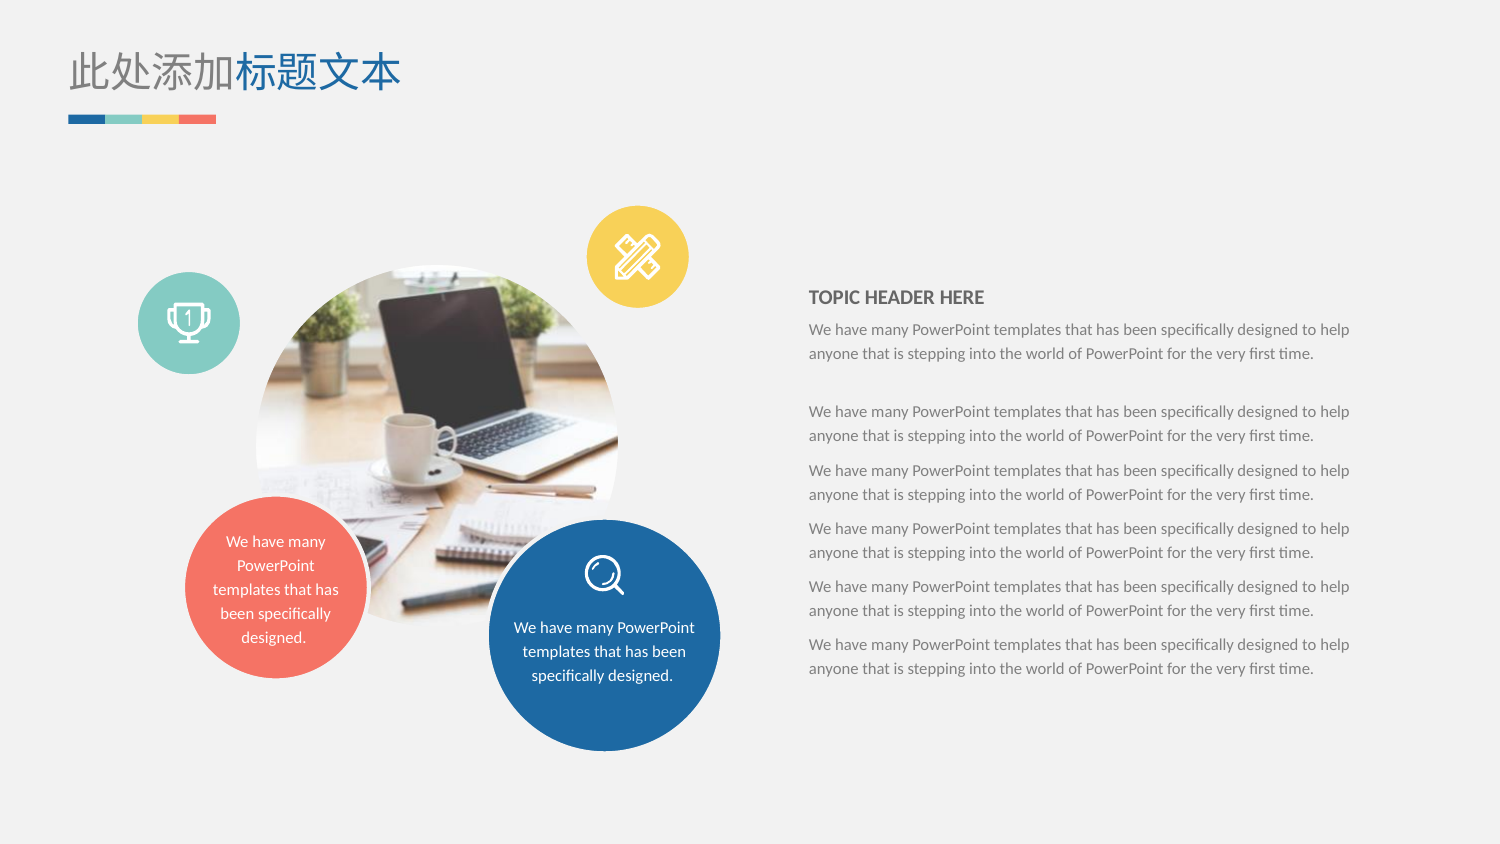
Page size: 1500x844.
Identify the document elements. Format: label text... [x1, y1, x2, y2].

text_box [584, 555, 624, 596]
text_box [180, 492, 371, 683]
text_box We have many PowerPoint templates that has been specifically designed. [513, 613, 696, 686]
text_box We have many PowerPoint templates that has been specifically designed to help anyone that is stepping into the world of PowerPoint for the very first time. We have many PowerPoint templates that has been specifically designed to help anyone that is stepping into the world of PowerPoint for the very first time. We have many PowerPoint templates that has been specifically designed to help anyone that is stepping into the world of PowerPoint for the very first time. We have many PowerPoint templates that has been specifically designed to help anyone that is stepping into the world of PowerPoint for the very first time. We have many PowerPoint templates that has been specifically designed to help anyone that is stepping into the world of PowerPoint for the very first time. [808, 397, 1385, 678]
text_box [167, 302, 211, 344]
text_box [68, 114, 217, 125]
text_box [251, 260, 623, 632]
text_box 此处添加标题文本 [68, 45, 524, 96]
text_box [484, 515, 725, 756]
text_box TOPIC HEADER HERE We have many PowerPoint templates that has been specifically designed to help anyone that is stepping into the world of PowerPoint for the very first time. [808, 278, 1385, 363]
text_box [582, 201, 693, 313]
text_box [614, 233, 661, 280]
text_box We have many PowerPoint templates that has been specifically designed. [203, 526, 349, 647]
text_box [133, 267, 245, 379]
